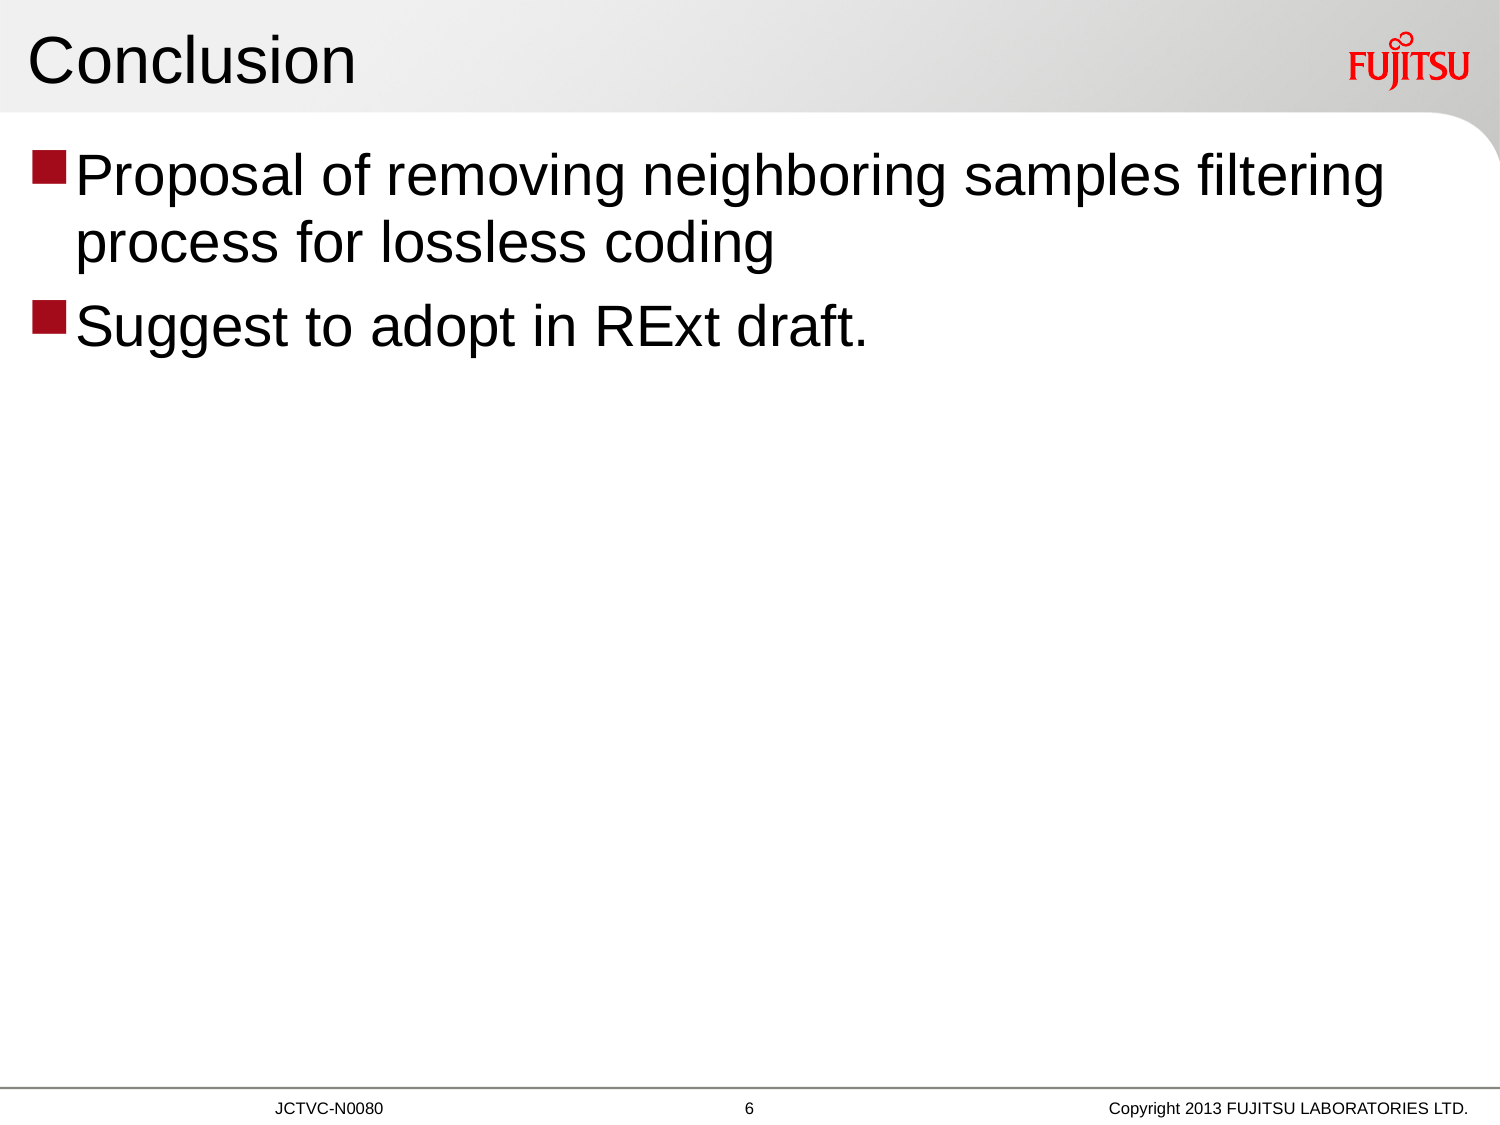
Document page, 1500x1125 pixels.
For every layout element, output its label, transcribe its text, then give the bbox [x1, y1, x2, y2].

footer Copyright 2013 FUJITSU LABORATORIES LTD. [809, 1091, 1470, 1125]
list Proposal of removing neighboring samples filtering process for lossless coding Suggest to adopt in RExt draft. [27, 142, 1469, 1061]
slide_number 5 [705, 1091, 794, 1125]
title Conclusion [27, 0, 1317, 114]
picture [0, 0, 1500, 176]
